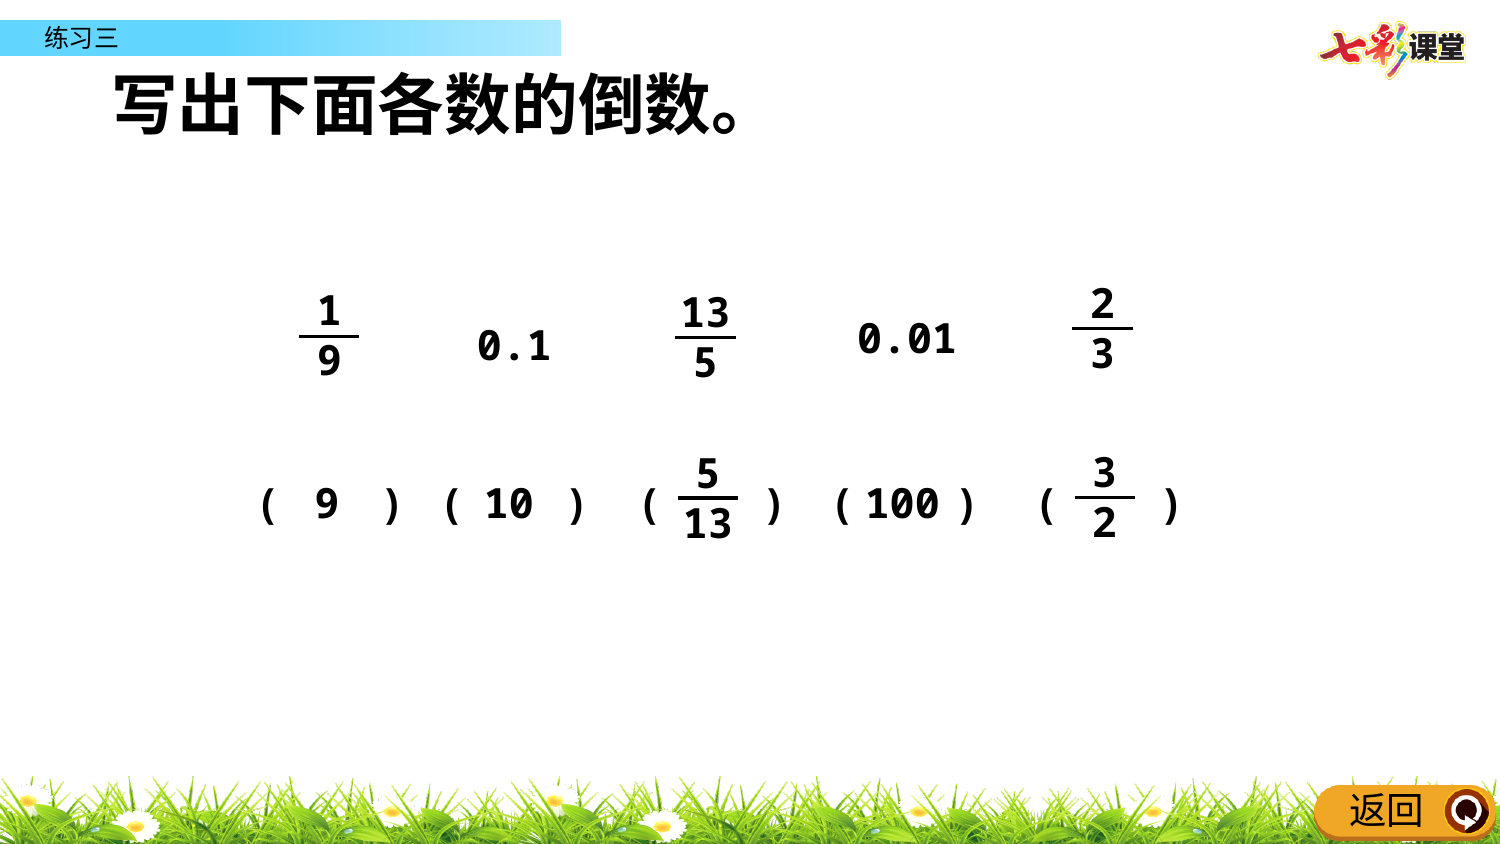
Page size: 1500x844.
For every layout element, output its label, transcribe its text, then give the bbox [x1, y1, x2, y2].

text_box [1072, 268, 1133, 386]
text_box 0.01 [842, 304, 972, 370]
text_box ( ) [355, 469, 420, 535]
text_box ( ) [748, 469, 802, 535]
text_box ( ) [549, 469, 604, 535]
text_box 3 2 [1077, 438, 1132, 496]
text_box 10 [469, 469, 549, 535]
text_box 5 13 [668, 439, 748, 554]
text_box ( ) [424, 469, 469, 535]
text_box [669, 277, 742, 395]
text_box 写出下面各数的倒数。 [96, 55, 762, 151]
picture [1316, 20, 1468, 80]
text_box ( ) [814, 469, 995, 535]
text_box 0.1 [462, 311, 567, 377]
picture [0, 776, 1500, 844]
text_box 100 [850, 469, 955, 534]
text_box 9 [299, 469, 355, 535]
text_box ( ) [622, 469, 668, 535]
text_box ( ) [240, 469, 299, 535]
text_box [298, 276, 360, 393]
text_box ( ) [1132, 469, 1199, 534]
text_box ( ) [1019, 469, 1077, 534]
text_box 3 2 [1077, 506, 1132, 554]
